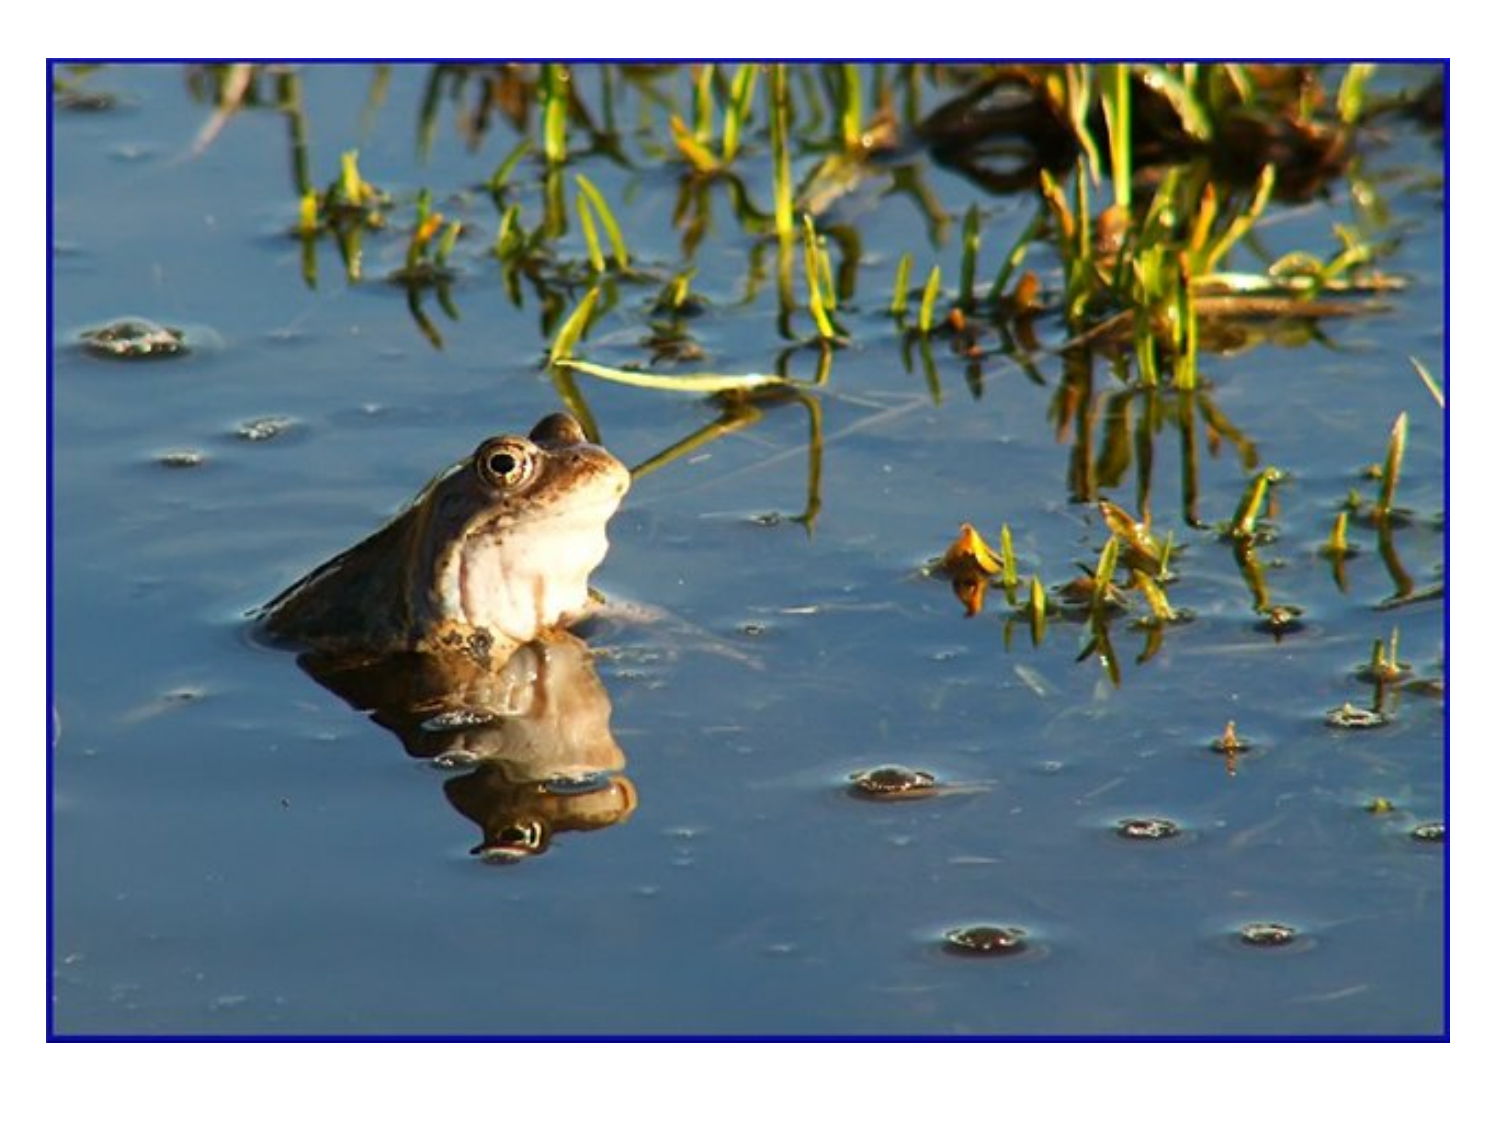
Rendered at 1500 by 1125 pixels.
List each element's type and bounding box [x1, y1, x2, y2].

picture [46, 58, 1451, 1044]
